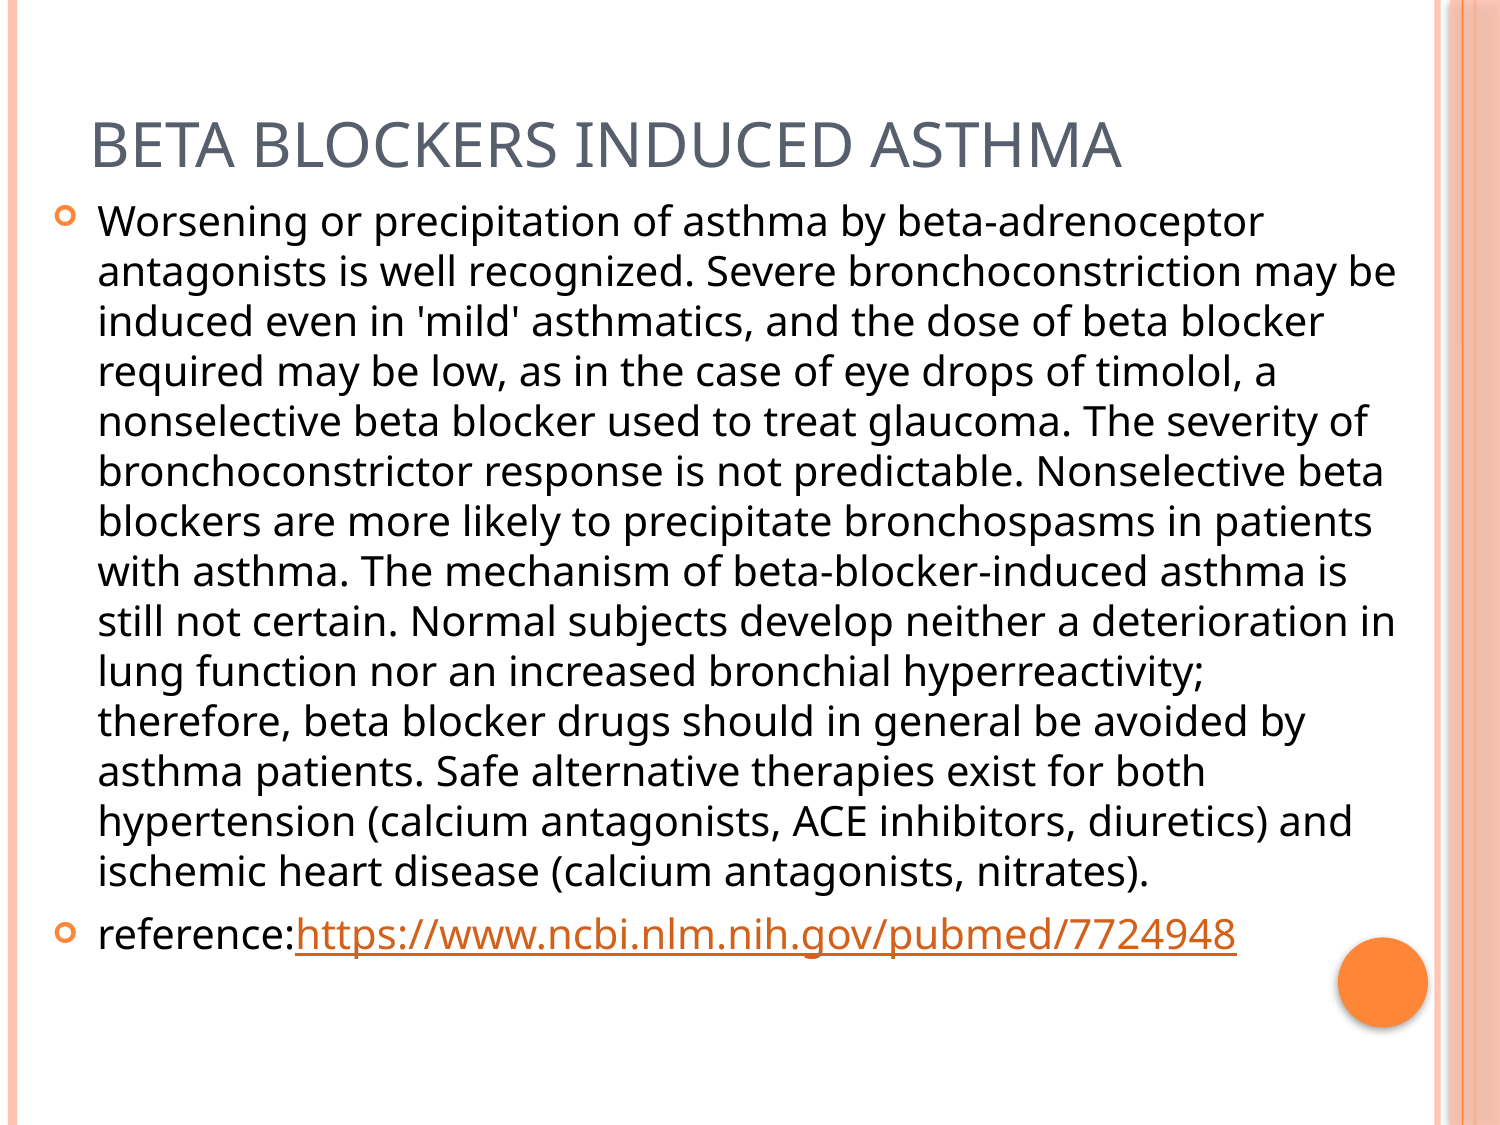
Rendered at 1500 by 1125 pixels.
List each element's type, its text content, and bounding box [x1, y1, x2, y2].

list Worsening or precipitation of asthma by beta-adrenoceptor antagonists is well recognized. Severe bronchoconstriction may be induced even in 'mild' asthmatics, and the dose of beta blocker required may be low, as in the case of eye drops of timolol, a nonselective beta blocker used to treat glaucoma. The severity of bronchoconstrictor response is not predictable. Nonselective beta blockers are more likely to precipitate bronchospasms in patients with asthma. The mechanism of beta-blocker-induced asthma is still not certain. Normal subjects develop neither a deterioration in lung function nor an increased bronchial hyperreactivity; therefore, beta blocker drugs should in general be avoided by asthma patients. Safe alternative therapies exist for both hypertension (calcium antagonists, ACE inhibitors, diuretics) and ischemic heart disease (calcium antagonists, nitrates). reference:https://www.ncbi.nlm.nih.gov/pubmed/7724948 [37, 187, 1413, 1125]
title Beta blockers induced asthma [75, 45, 1300, 187]
